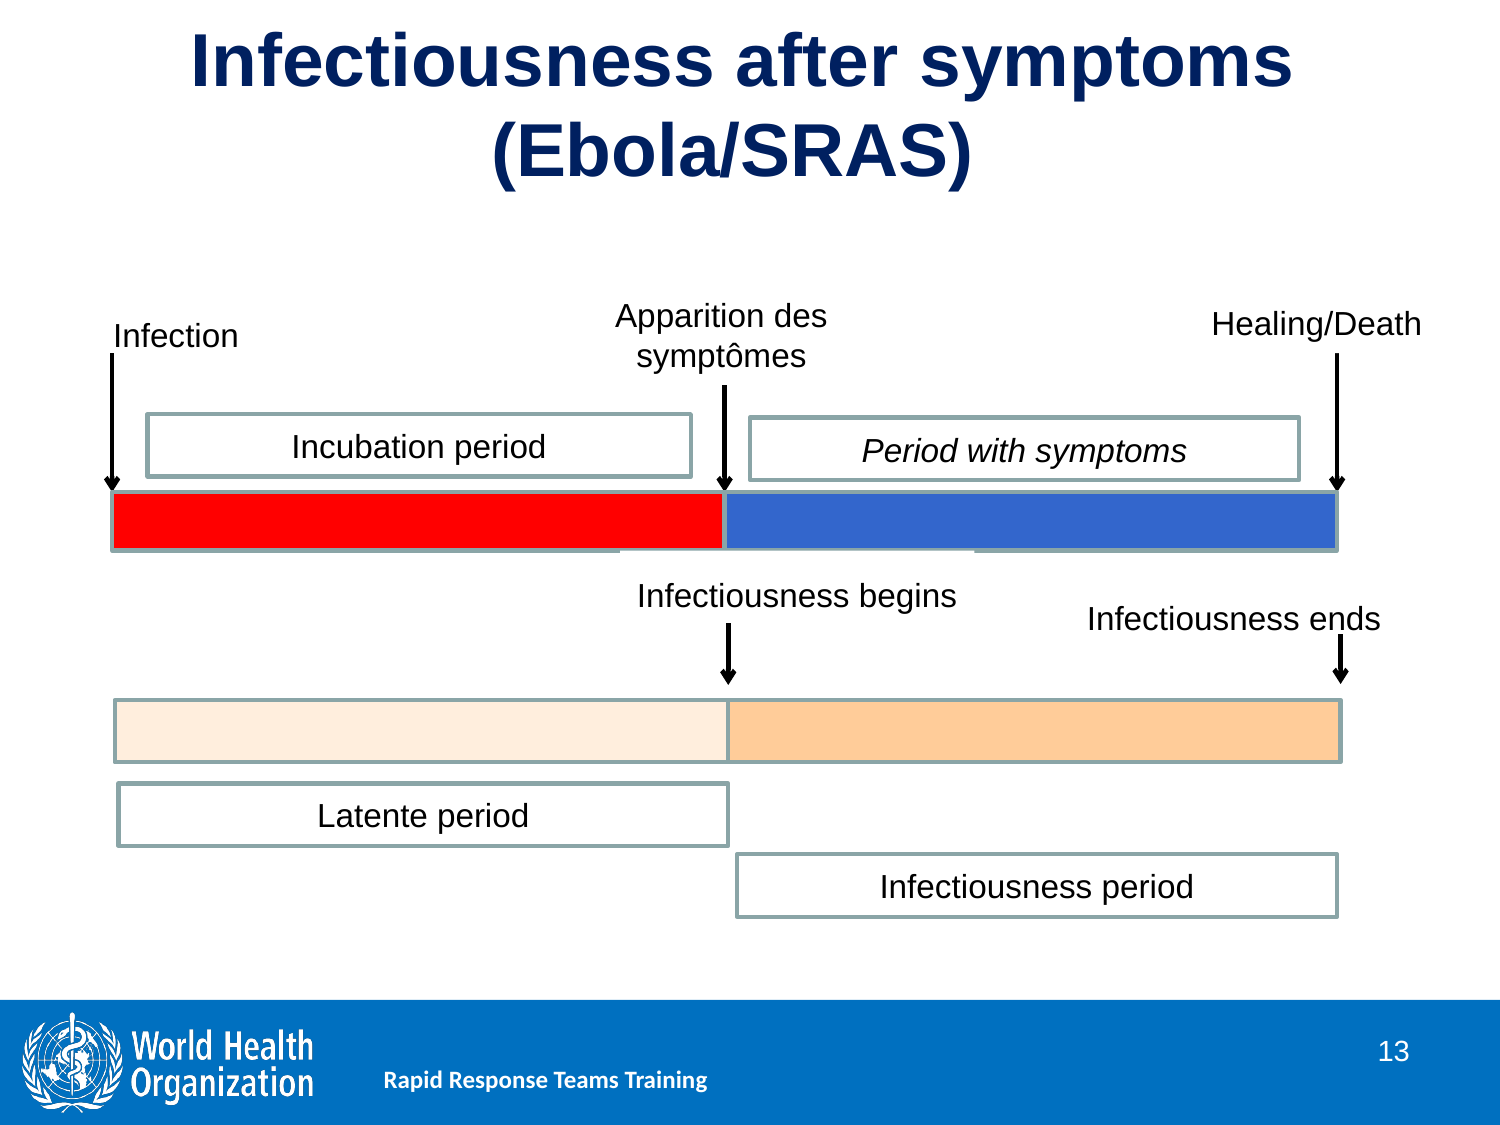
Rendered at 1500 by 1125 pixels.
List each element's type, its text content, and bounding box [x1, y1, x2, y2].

slide_number 13 [1074, 1024, 1425, 1103]
picture [21, 1012, 313, 1113]
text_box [50, 290, 1471, 918]
title Infectiousness after symptoms (Ebola/SRAS) [67, 7, 1419, 196]
